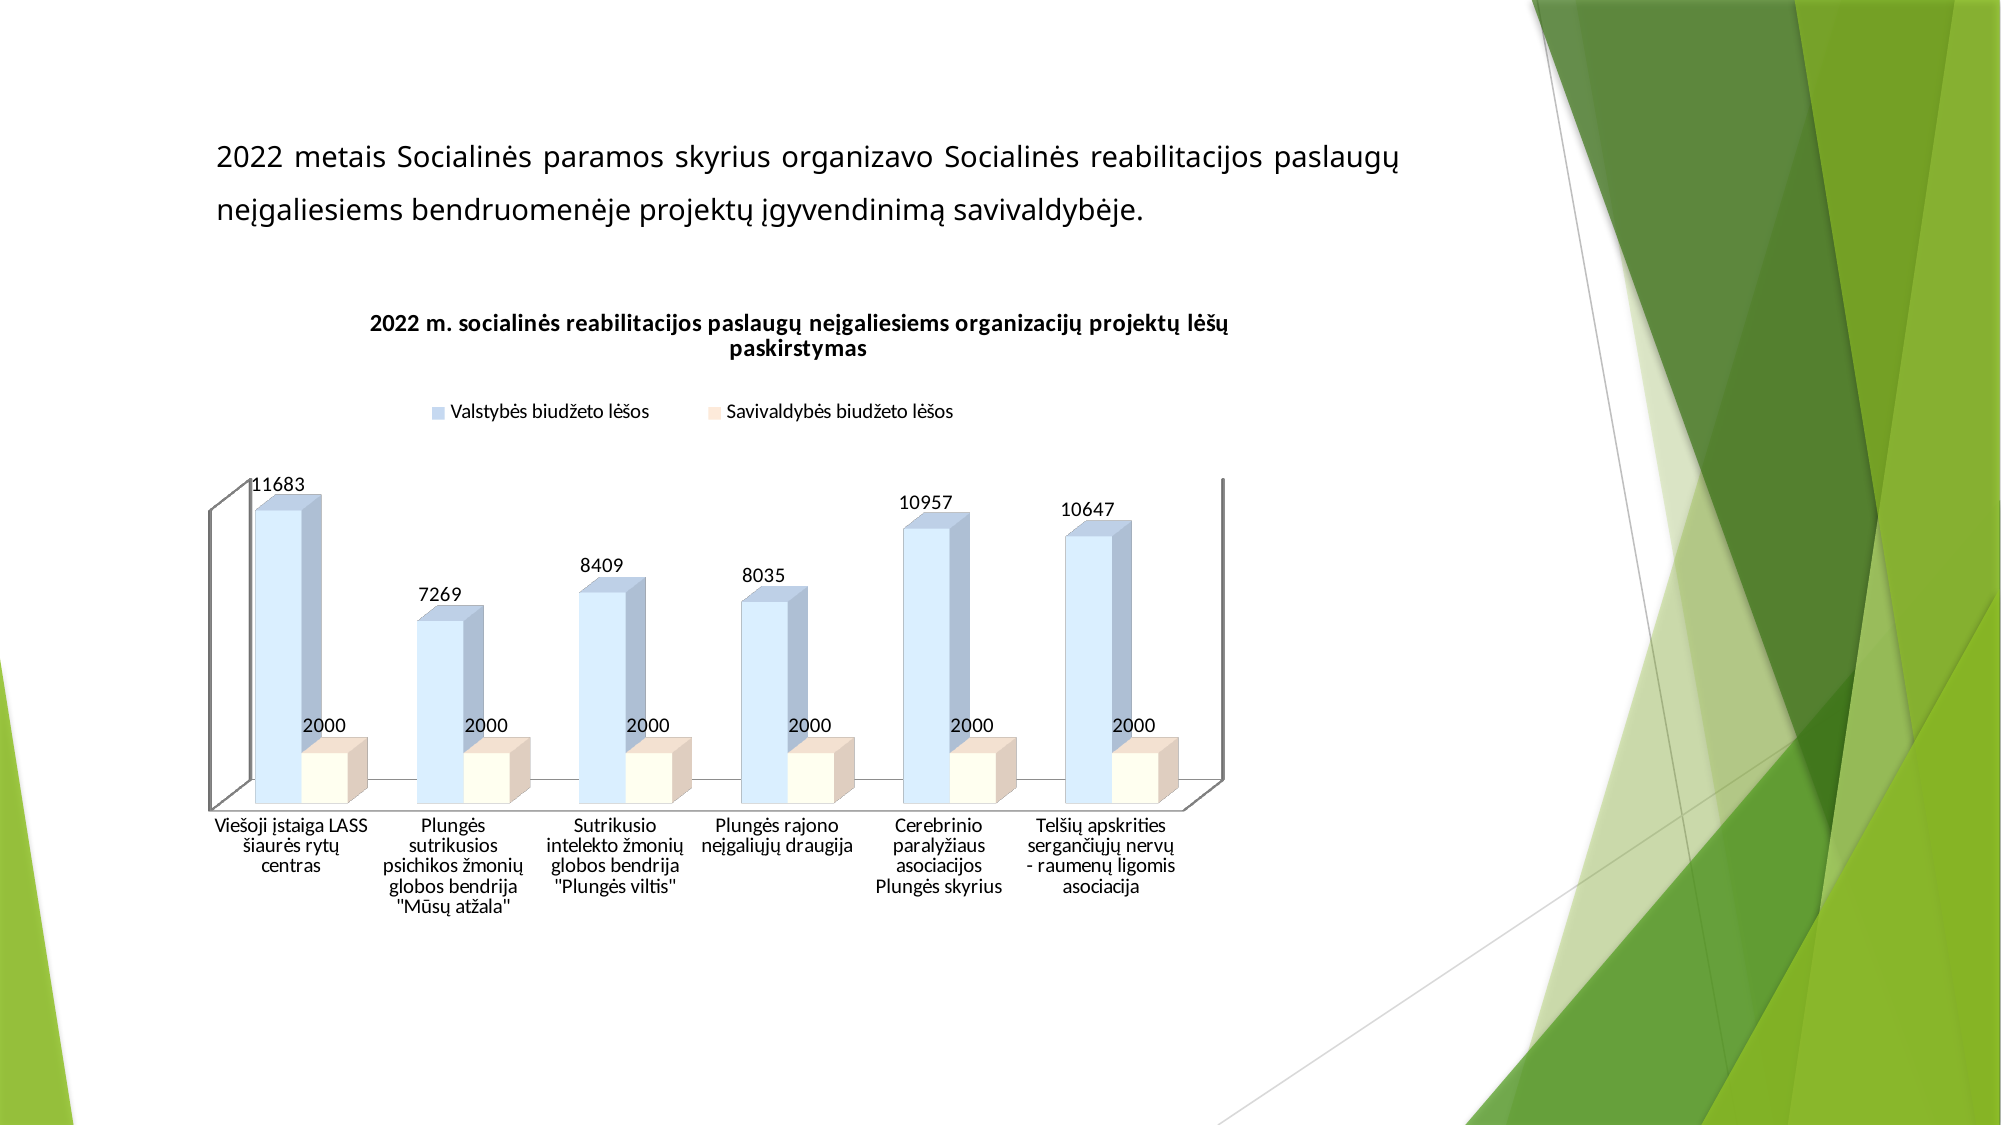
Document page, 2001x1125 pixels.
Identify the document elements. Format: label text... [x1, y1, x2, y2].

chart [142, 302, 1244, 995]
title 2022 metais Socialinės paramos skyrius organizavo Socialinės reabilitacijos paslaugų neįgaliesiems bendruomenėje projektų įgyvendinimą savivaldybėje. [201, 113, 1417, 263]
